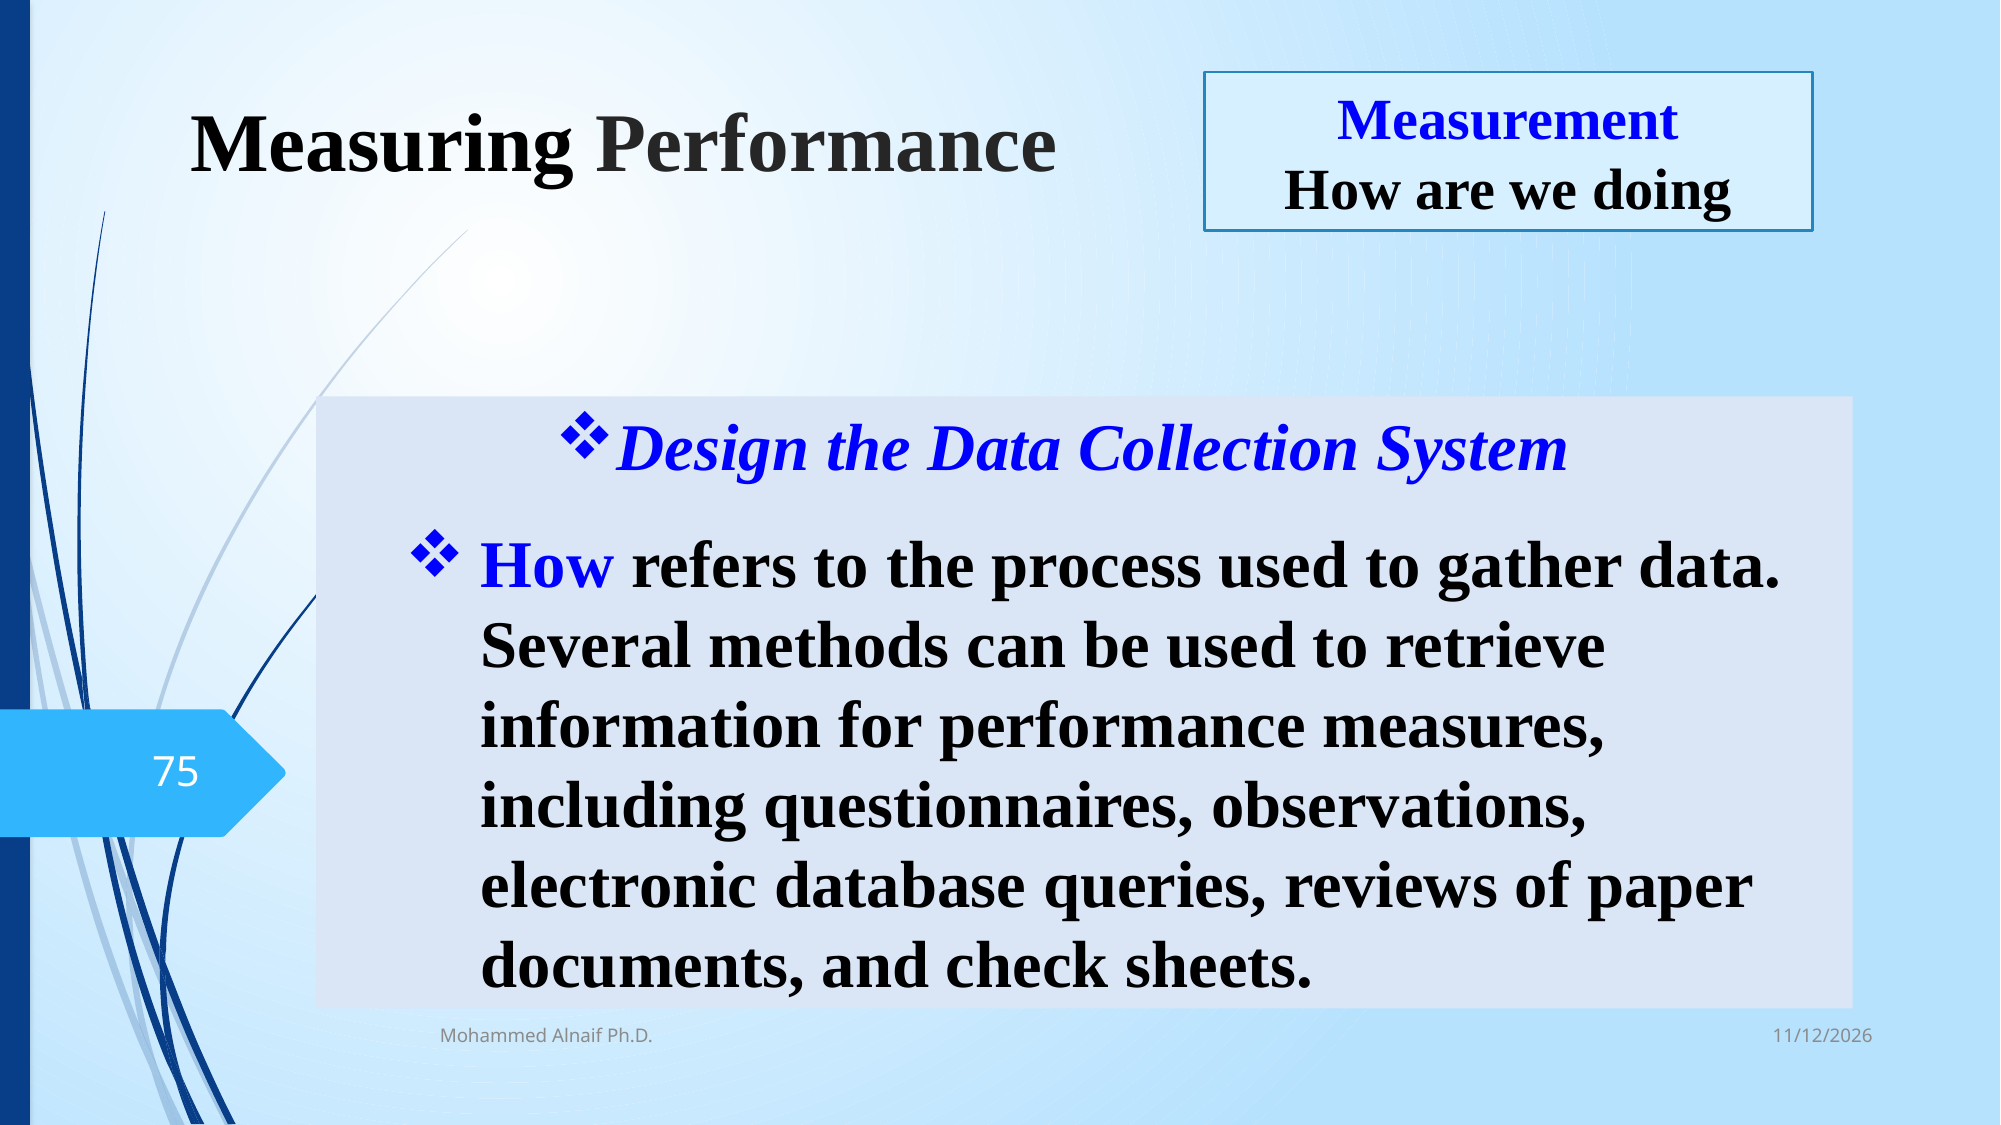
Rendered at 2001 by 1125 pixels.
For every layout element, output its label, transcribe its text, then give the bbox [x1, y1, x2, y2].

text_box Design the Data Collection System How refers to the process used to gather data. Several methods can be used to retrieve information for performance measures, including questionnaires, observations, electronic database queries, reviews of paper documents, and check sheets. [316, 396, 1853, 1009]
title Measuring Performance [175, 42, 1122, 196]
text_box Measurement How are we doing [1203, 71, 1814, 232]
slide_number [1699, 1005, 1888, 1067]
subtitle [86, 196, 1961, 1103]
footer Mohammed Alnaif Ph.D. [424, 1006, 1675, 1067]
slide_number 75 [87, 743, 216, 803]
